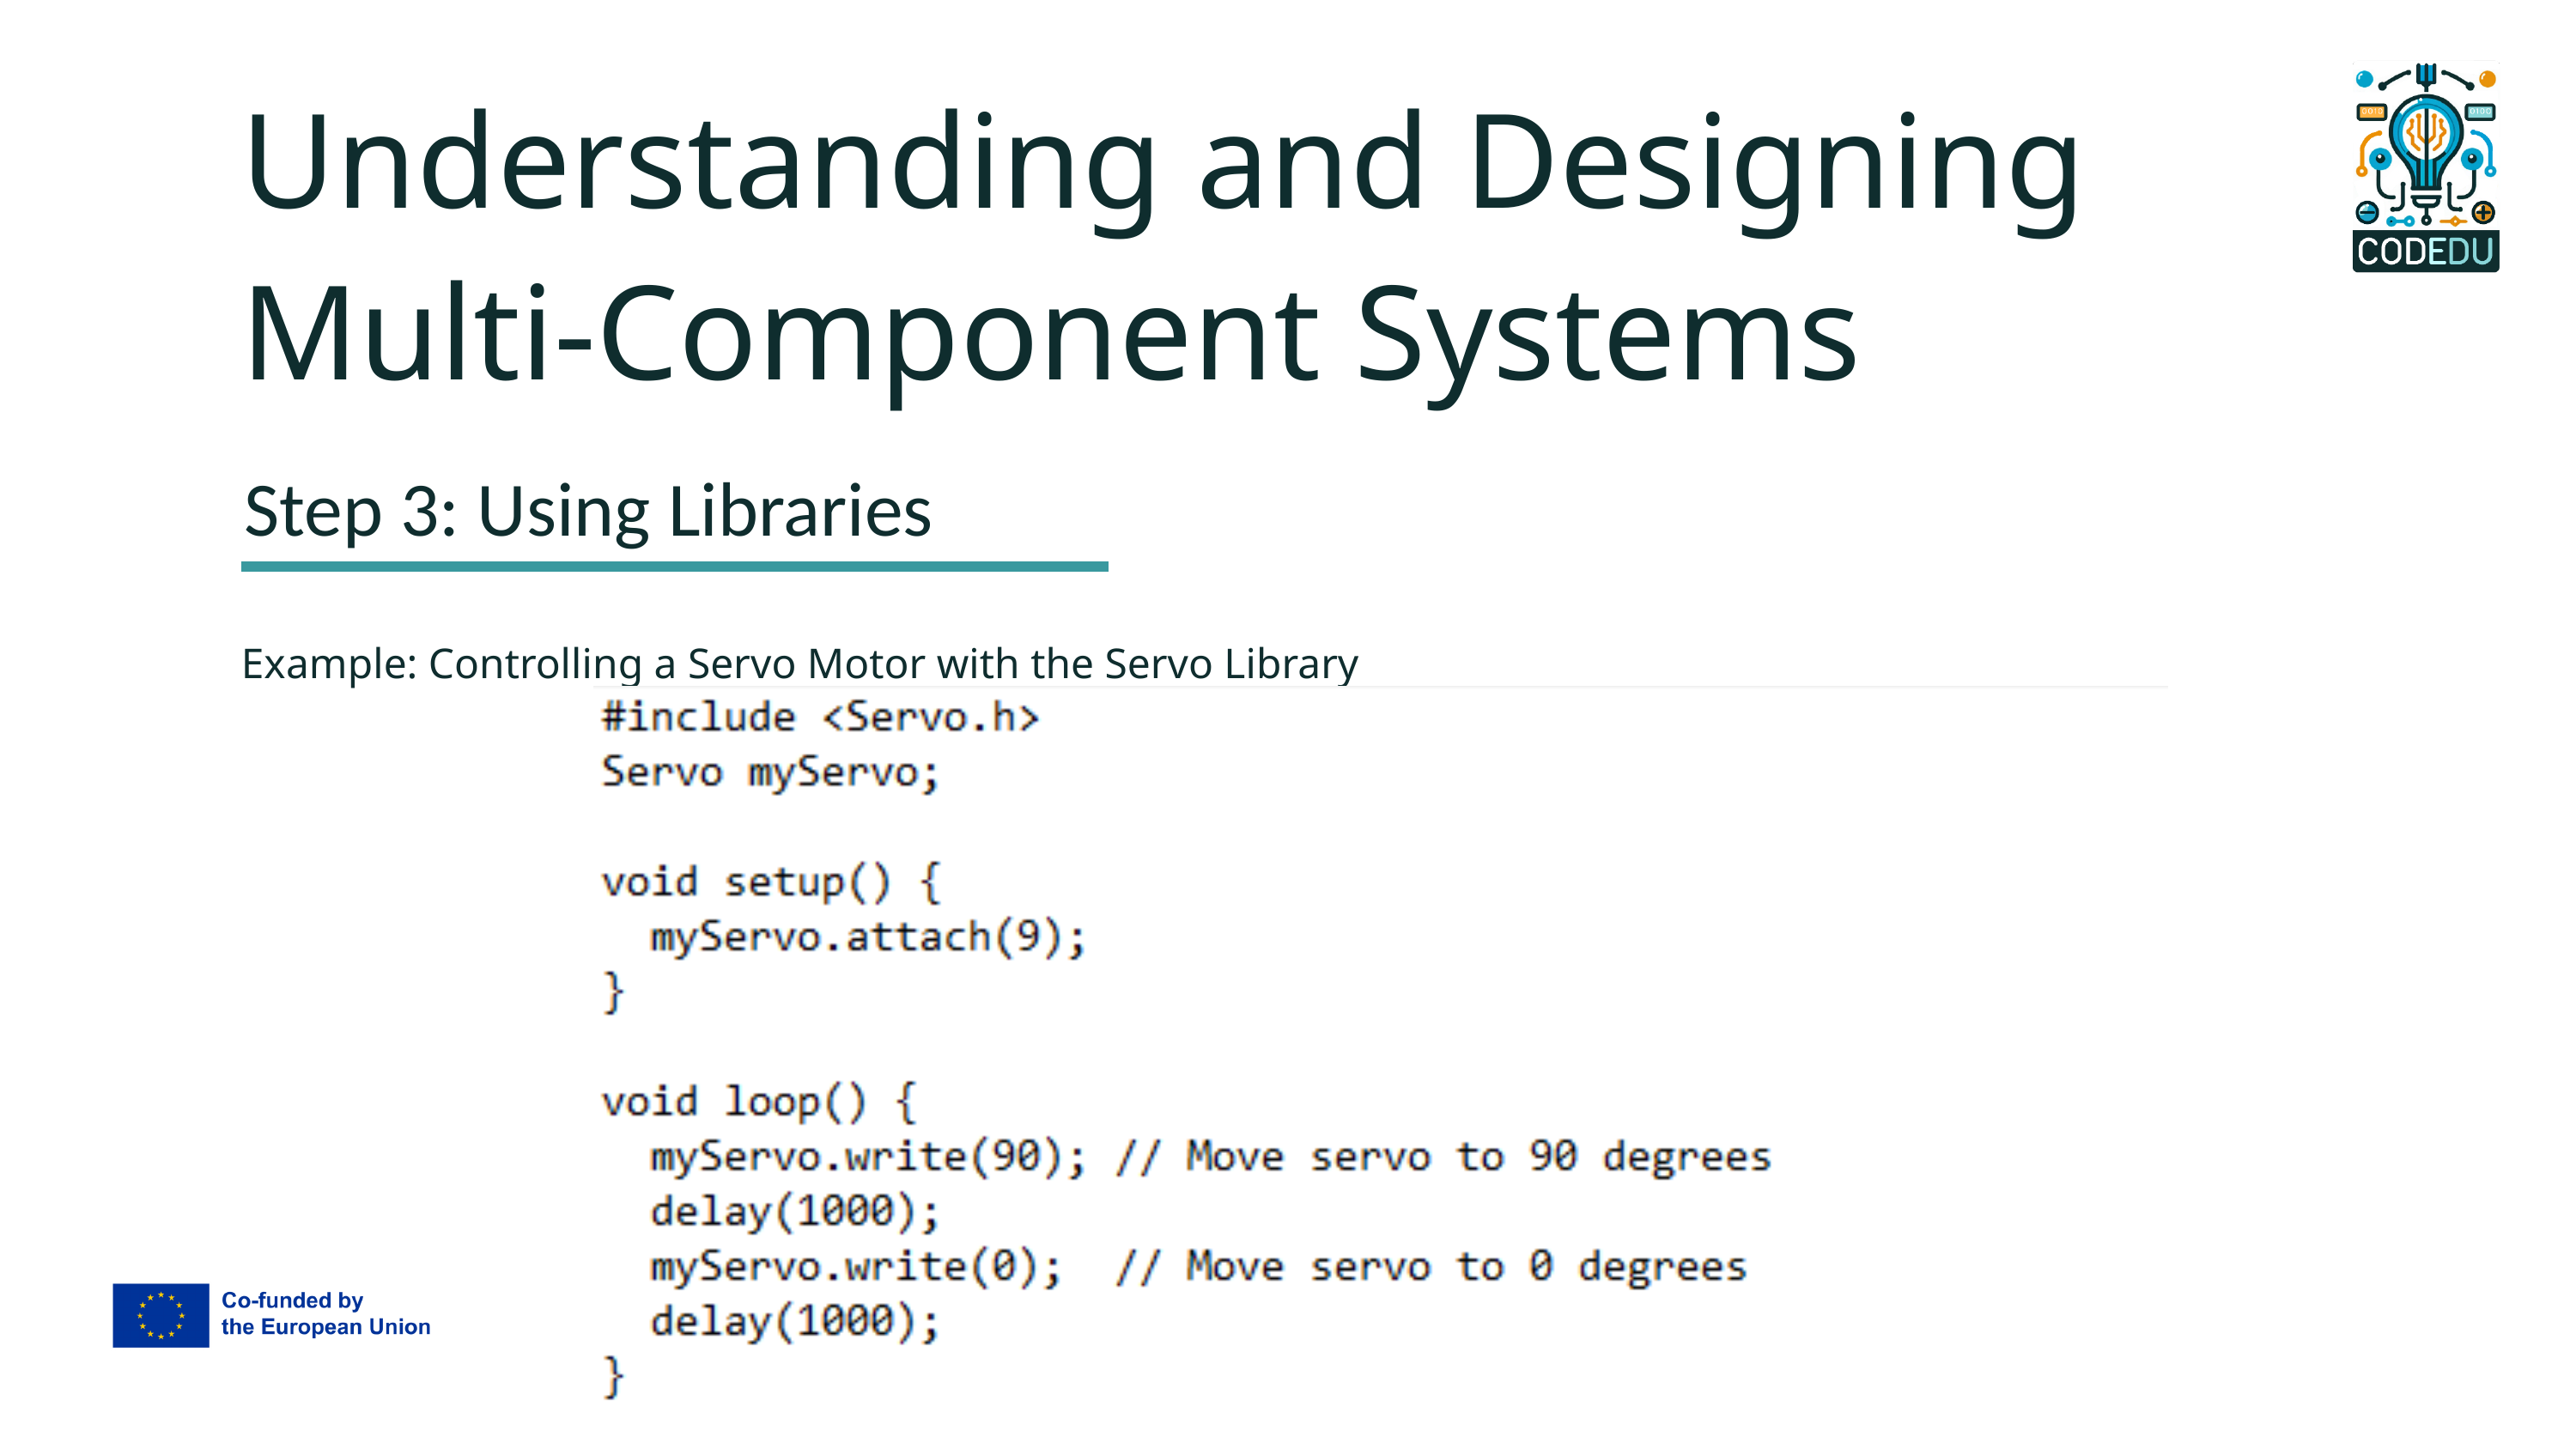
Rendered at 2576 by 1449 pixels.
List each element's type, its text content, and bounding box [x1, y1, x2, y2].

picture [592, 685, 2168, 1449]
text_box Example: Controlling a Servo Motor with the Servo Library [240, 615, 2385, 688]
text_box [107, 1278, 443, 1353]
text_box Step 3: Using Libraries [244, 421, 2399, 552]
picture [2221, 0, 2576, 395]
text_box Understanding and Designing Multi-Component Systems [240, 61, 2226, 407]
